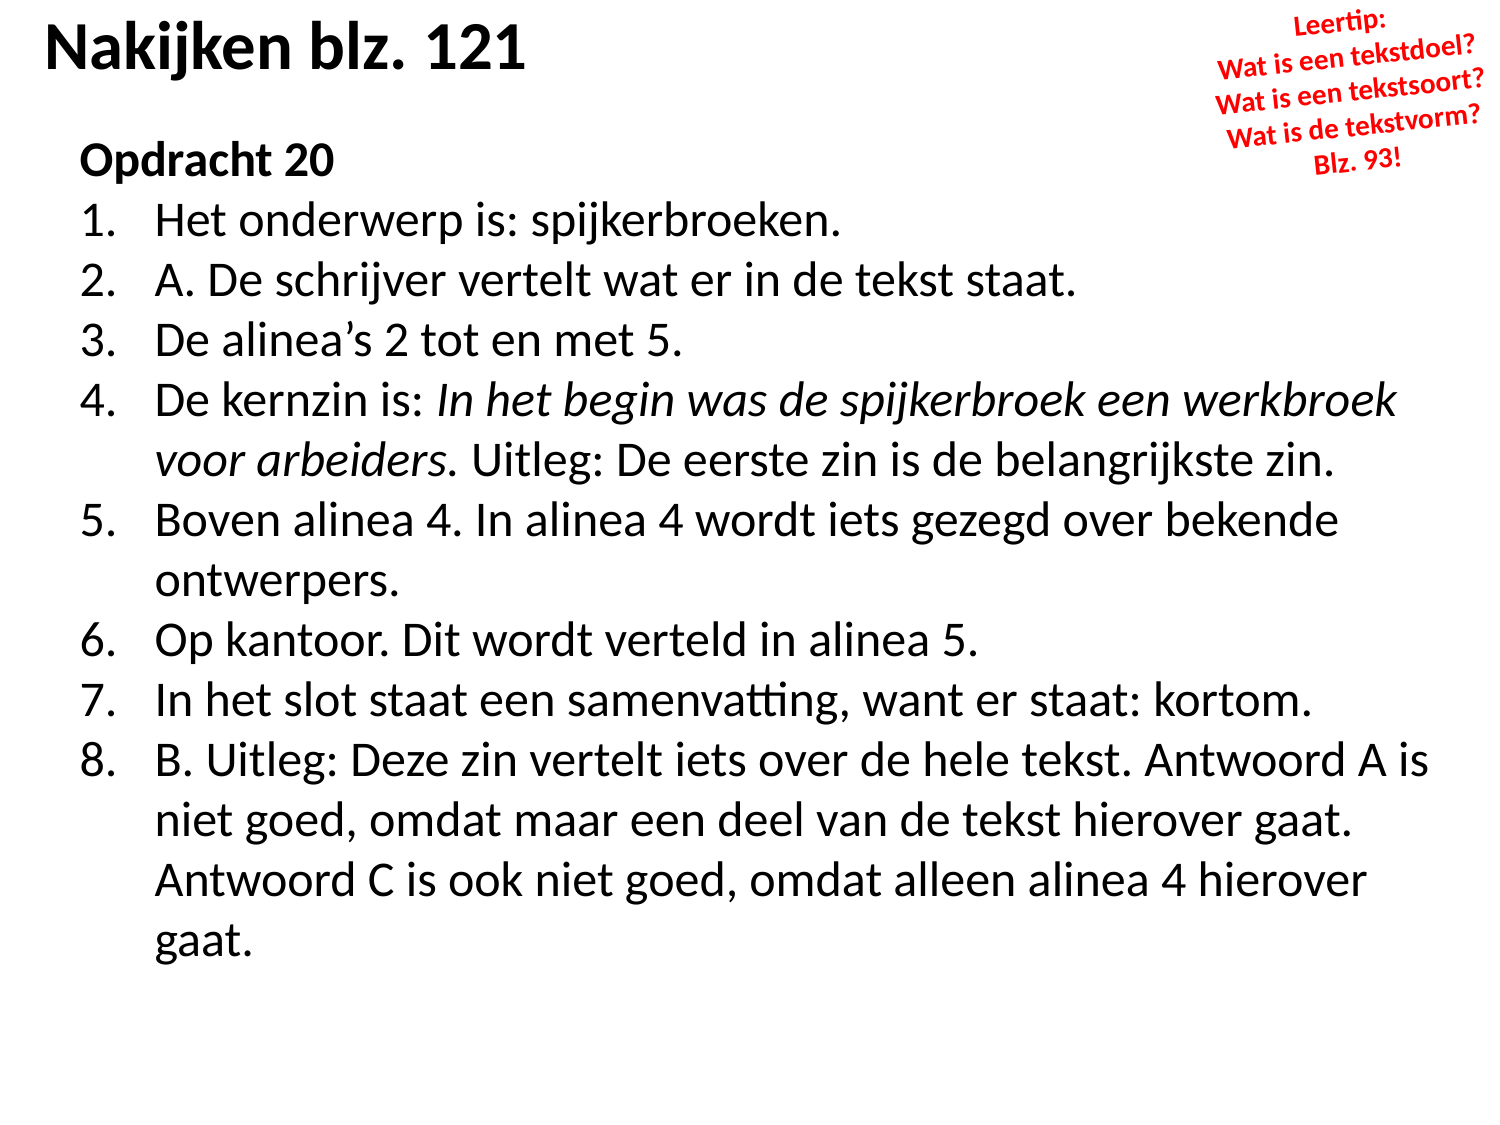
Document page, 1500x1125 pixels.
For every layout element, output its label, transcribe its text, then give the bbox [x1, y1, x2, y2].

text_box Opdracht 20 Het onderwerp is: spijkerbroeken. A. De schrijver vertelt wat er in de tekst staat. De alinea’s 2 tot en met 5. De kernzin is: In het begin was de spijkerbroek een werkbroek voor arbeiders. Uitleg: De eerste zin is de belangrijkste zin. Boven alinea 4. In alinea 4 wordt iets gezegd over bekende ontwerpers. Op kantoor. Dit wordt verteld in alinea 5. In het slot staat een samenvatting, want er staat: kortom. B. Uitleg: Deze zin vertelt iets over de hele tekst. Antwoord A is niet goed, omdat maar een deel van de tekst hierover gaat. Antwoord C is ook niet goed, omdat alleen alinea 4 hierover gaat. [64, 119, 1447, 1035]
text_box Nakijken blz. 121 [29, 2, 986, 91]
text_box Leertip: Wat is een tekstdoel? Wat is een tekstsoort? Wat is de tekstvorm? Blz. 93! [1175, 0, 1500, 200]
